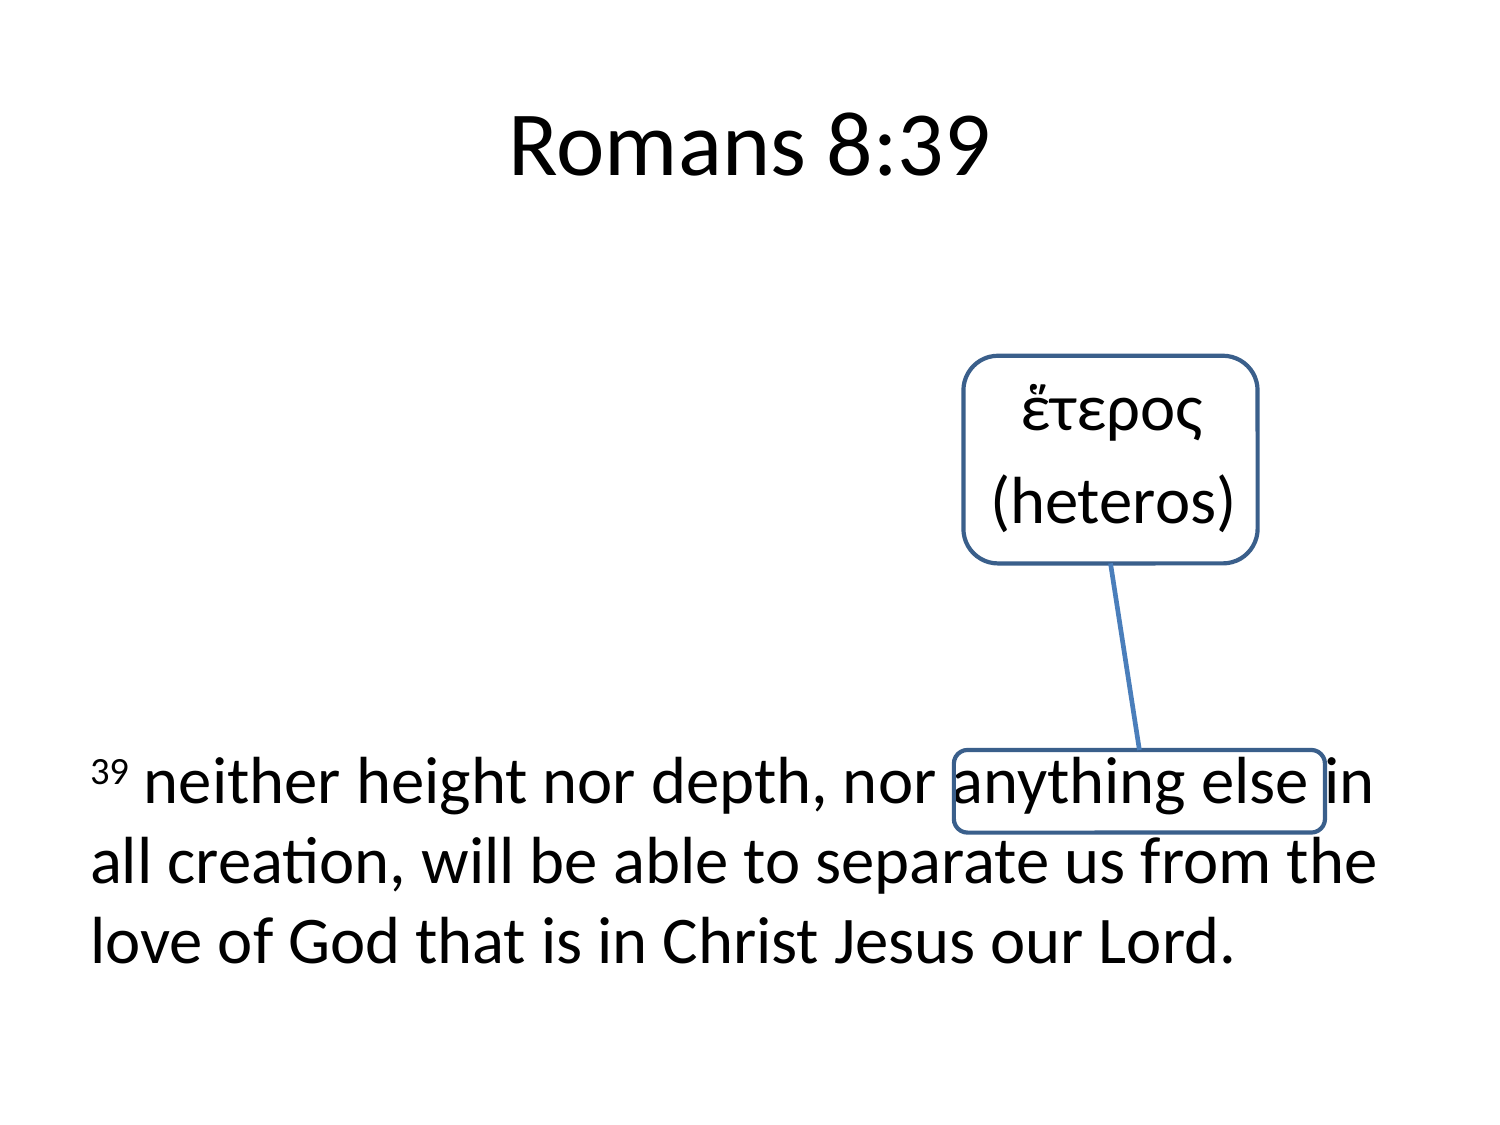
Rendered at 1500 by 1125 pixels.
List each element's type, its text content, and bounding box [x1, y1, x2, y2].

text_box [961, 353, 1260, 566]
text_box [1110, 563, 1140, 751]
title Romans 8:39 [75, 45, 1425, 233]
list ἕτερος (heteros) 39 neither height nor depth, nor anything else in all creation, will be able to separate us from the love of God that is in Christ Jesus our Lord. [75, 262, 1425, 1005]
text_box [951, 747, 1328, 835]
